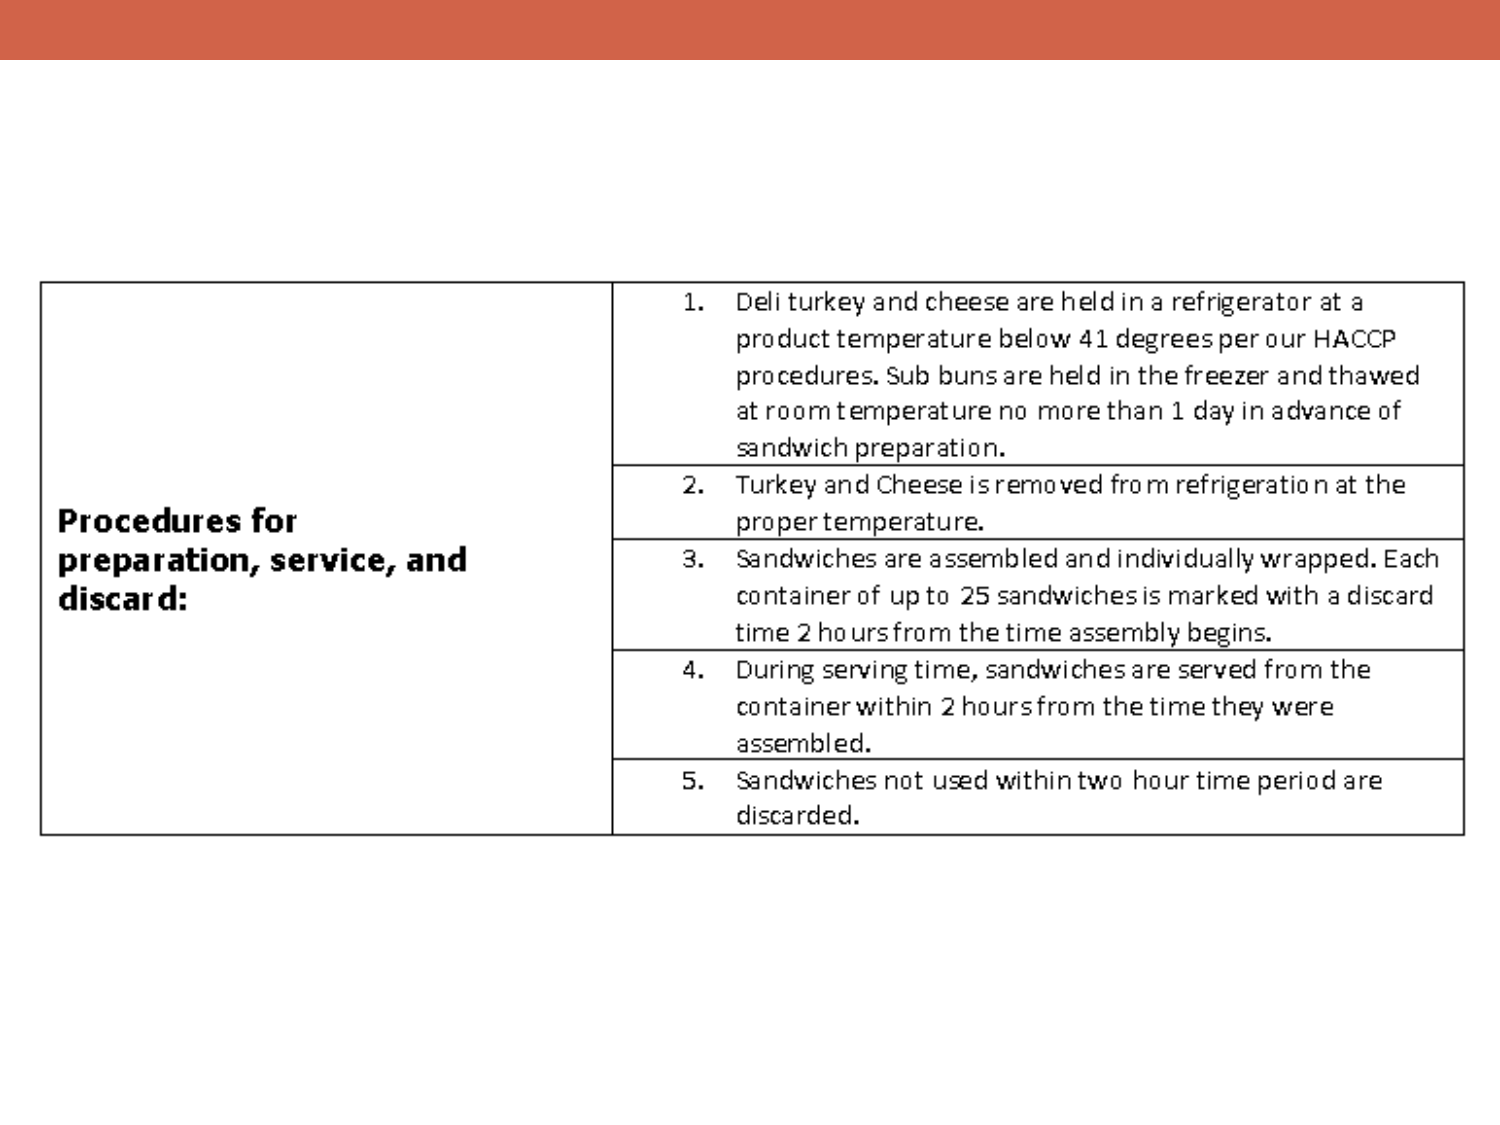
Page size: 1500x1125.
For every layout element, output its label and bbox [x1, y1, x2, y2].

picture [19, 274, 1481, 851]
